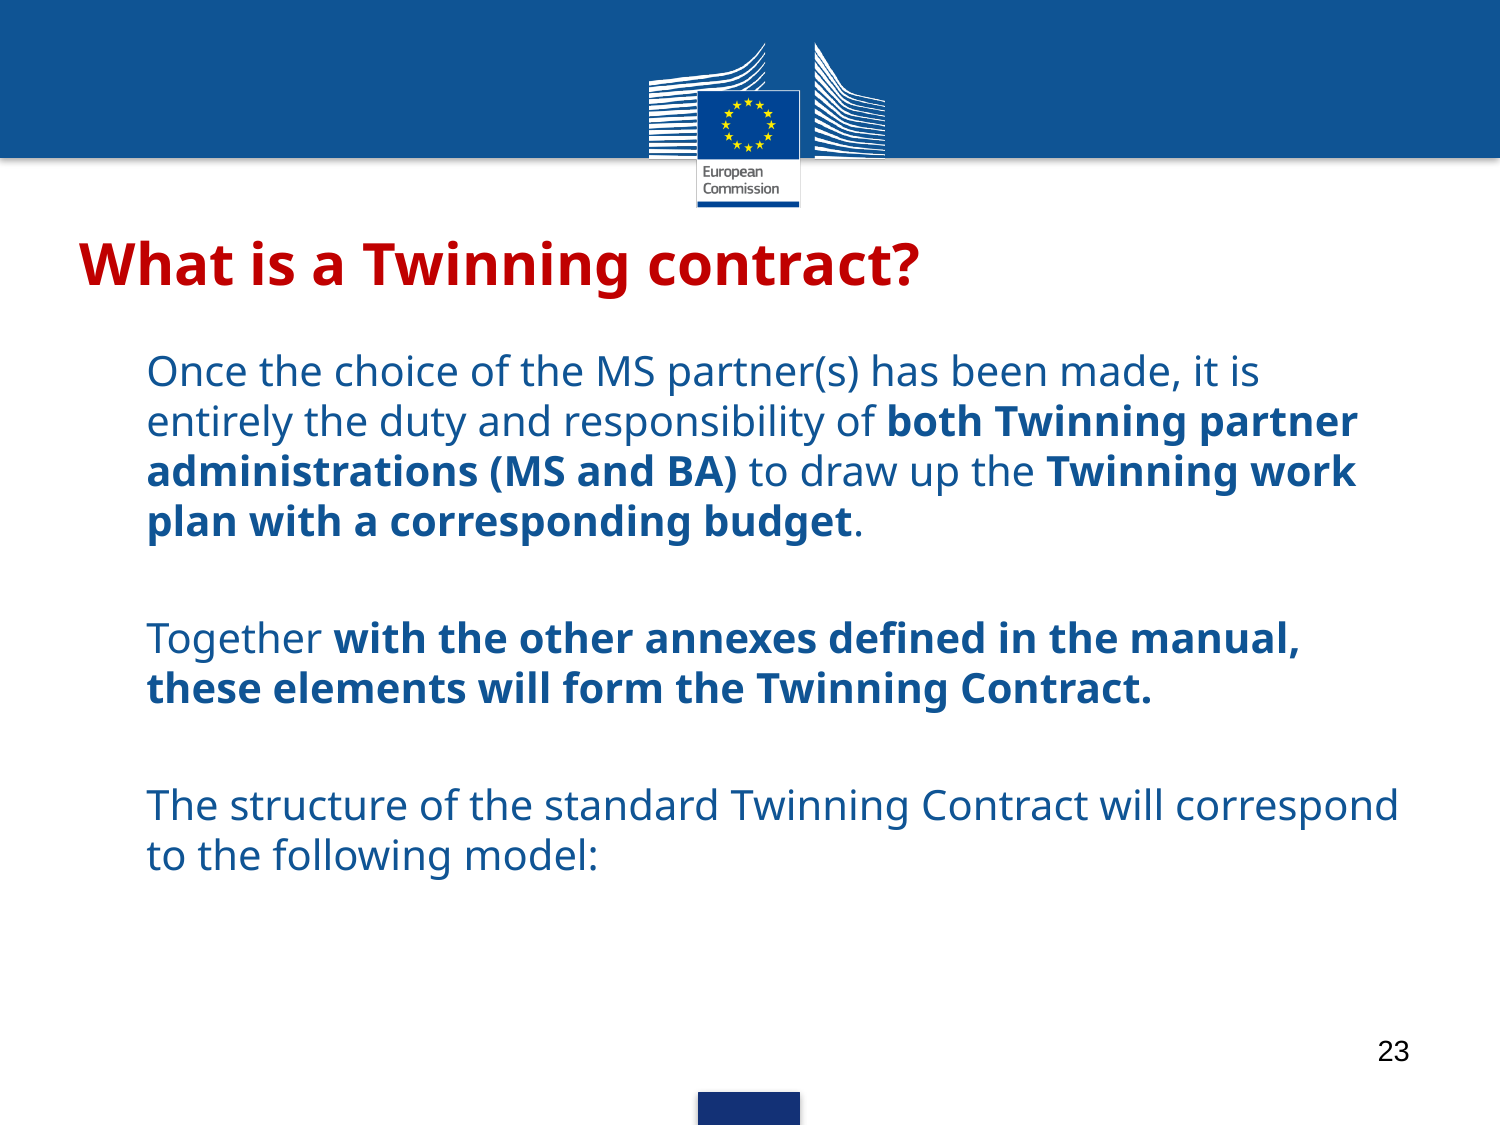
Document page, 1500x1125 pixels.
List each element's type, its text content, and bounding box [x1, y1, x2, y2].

title What is a Twinning contract? [64, 219, 1415, 374]
picture [649, 42, 885, 208]
slide_number 23 [1074, 1024, 1425, 1103]
list Once the choice of the MS partner(s) has been made, it is entirely the duty and responsibility of both Twinning partner administrations (MS and BA) to draw up the Twinning work plan with a corresponding budget. Together with the other annexes defined in the manual, these elements will form the Twinning Contract. The structure of the standard Twinning Contract will correspond to the following model: [75, 337, 1425, 988]
